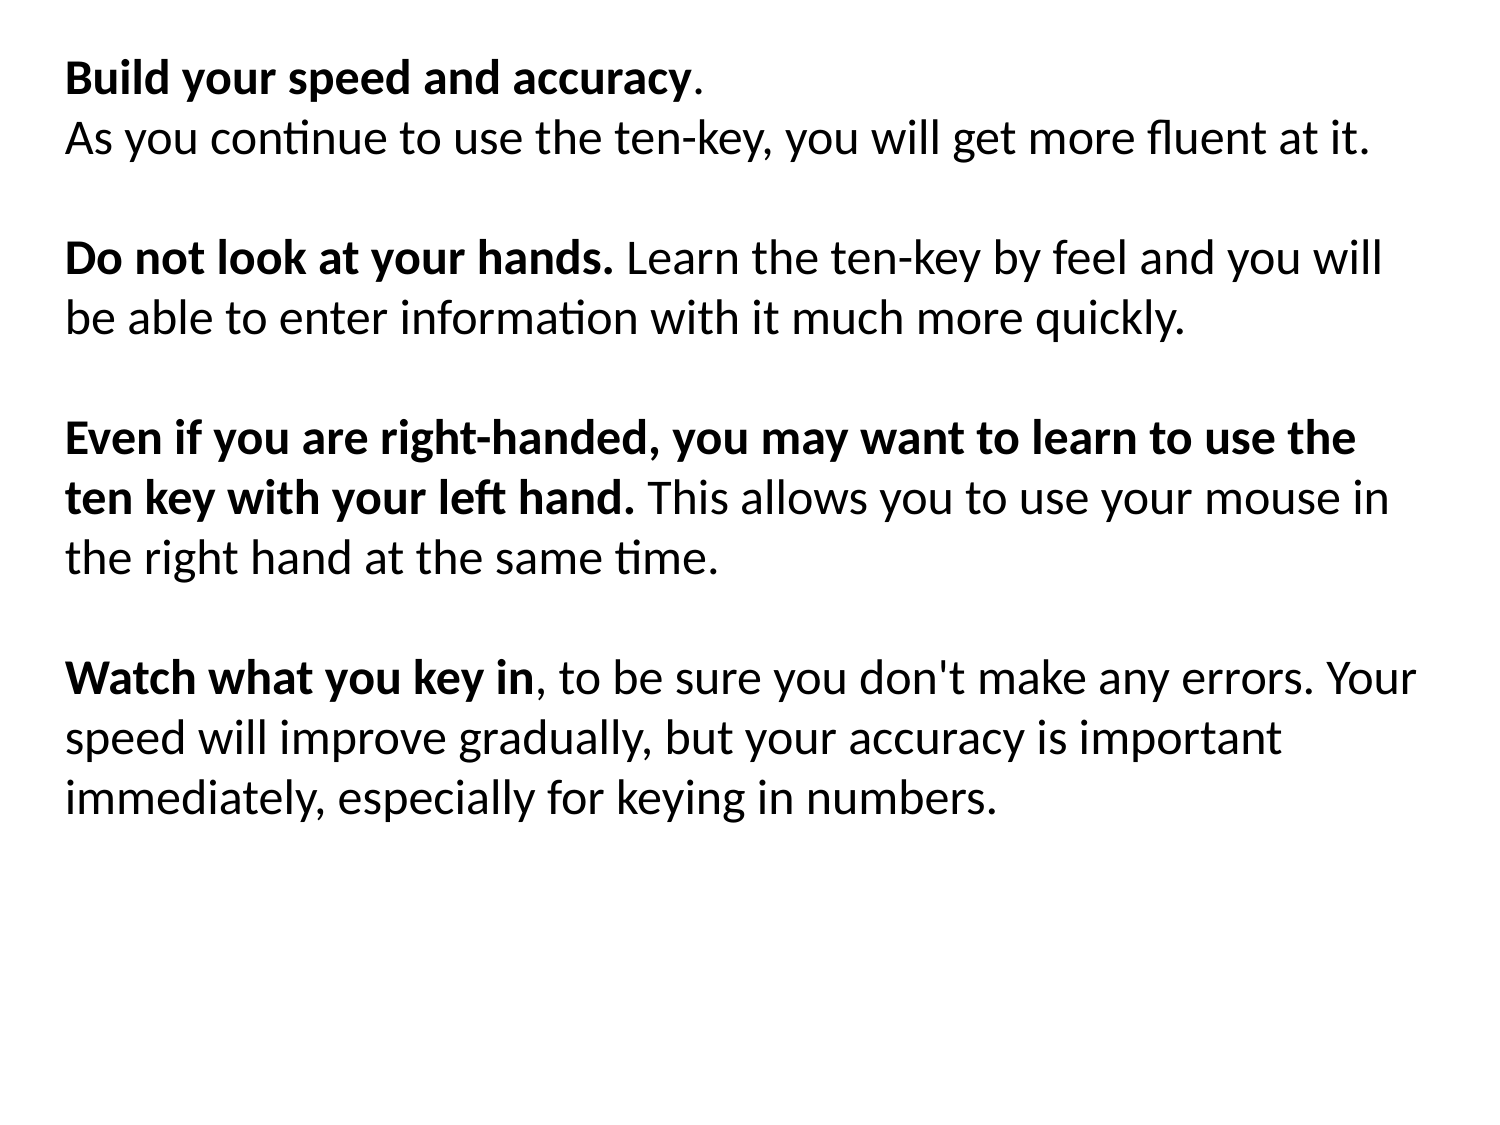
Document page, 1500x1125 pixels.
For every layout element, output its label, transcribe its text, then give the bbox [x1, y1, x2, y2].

text_box Build your speed and accuracy. As you continue to use the ten-key, you will get more fluent at it. Do not look at your hands. Learn the ten-key by feel and you will be able to enter information with it much more quickly. Even if you are right-handed, you may want to learn to use the ten key with your left hand. This allows you to use your mouse in the right hand at the same time. Watch what you key in, to be sure you don't make any errors. Your speed will improve gradually, but your accuracy is important immediately, especially for keying in numbers. [50, 37, 1438, 833]
